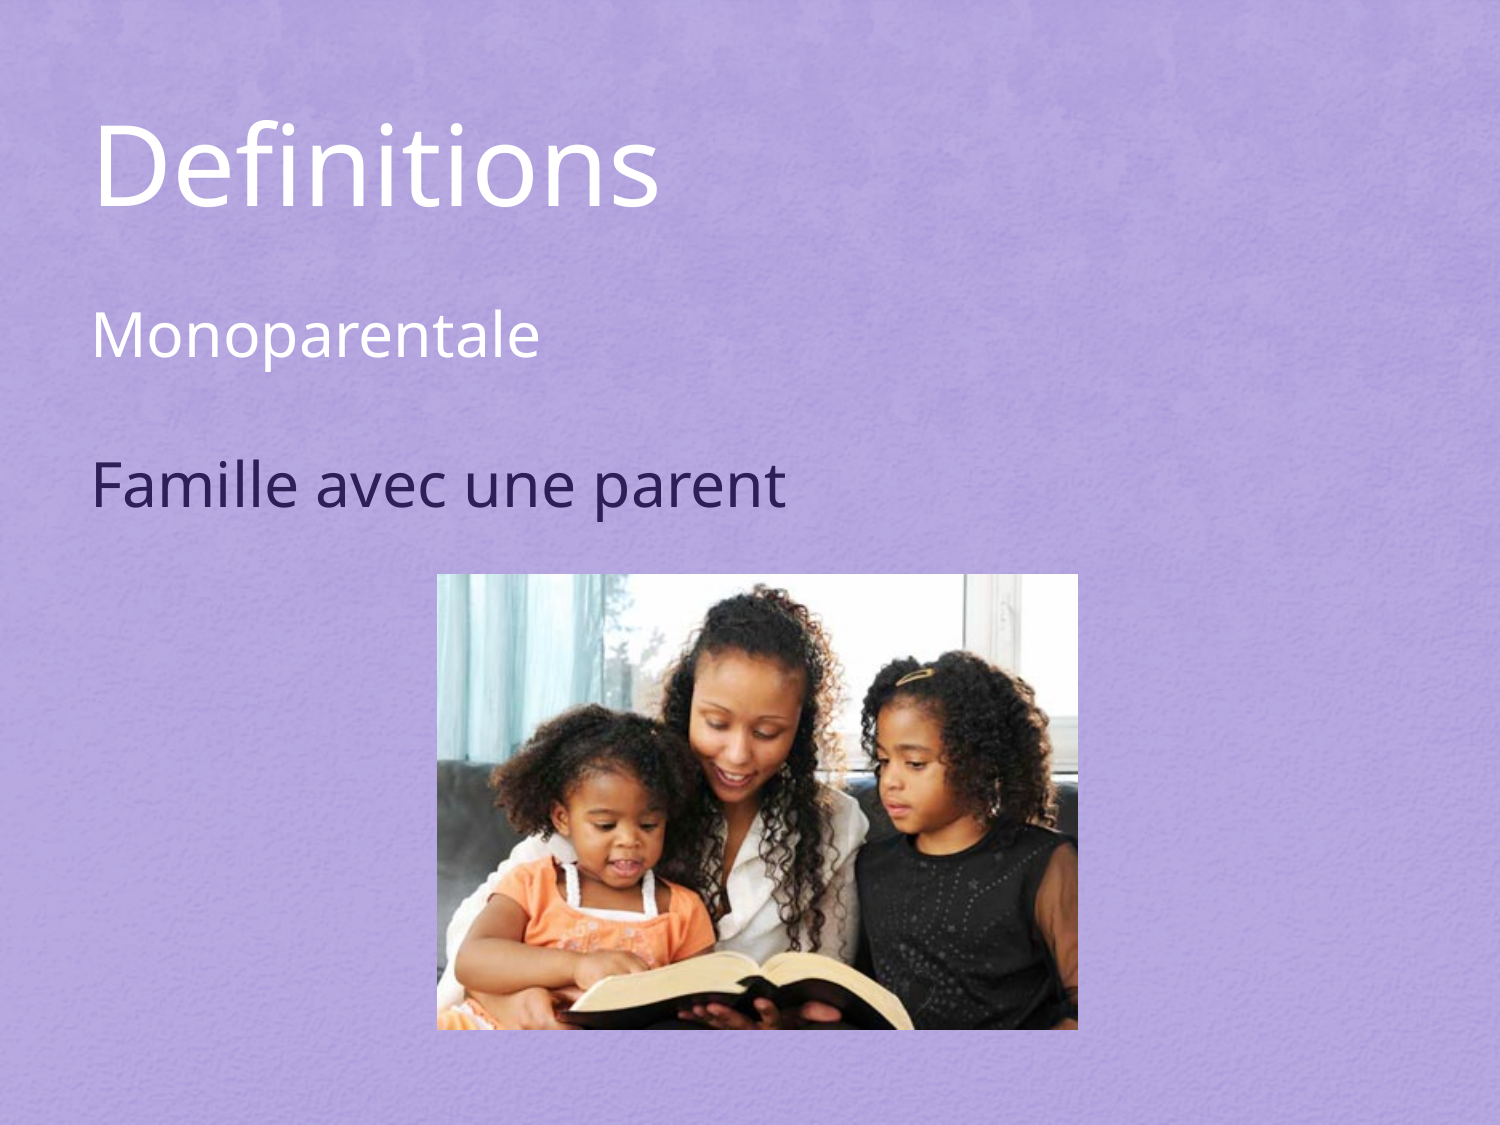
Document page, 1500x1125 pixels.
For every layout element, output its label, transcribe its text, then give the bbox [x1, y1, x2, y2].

list Monoparentale Famille avec une parent [75, 279, 1425, 1074]
picture [434, 572, 1080, 1032]
title Definitions [75, 22, 1276, 244]
